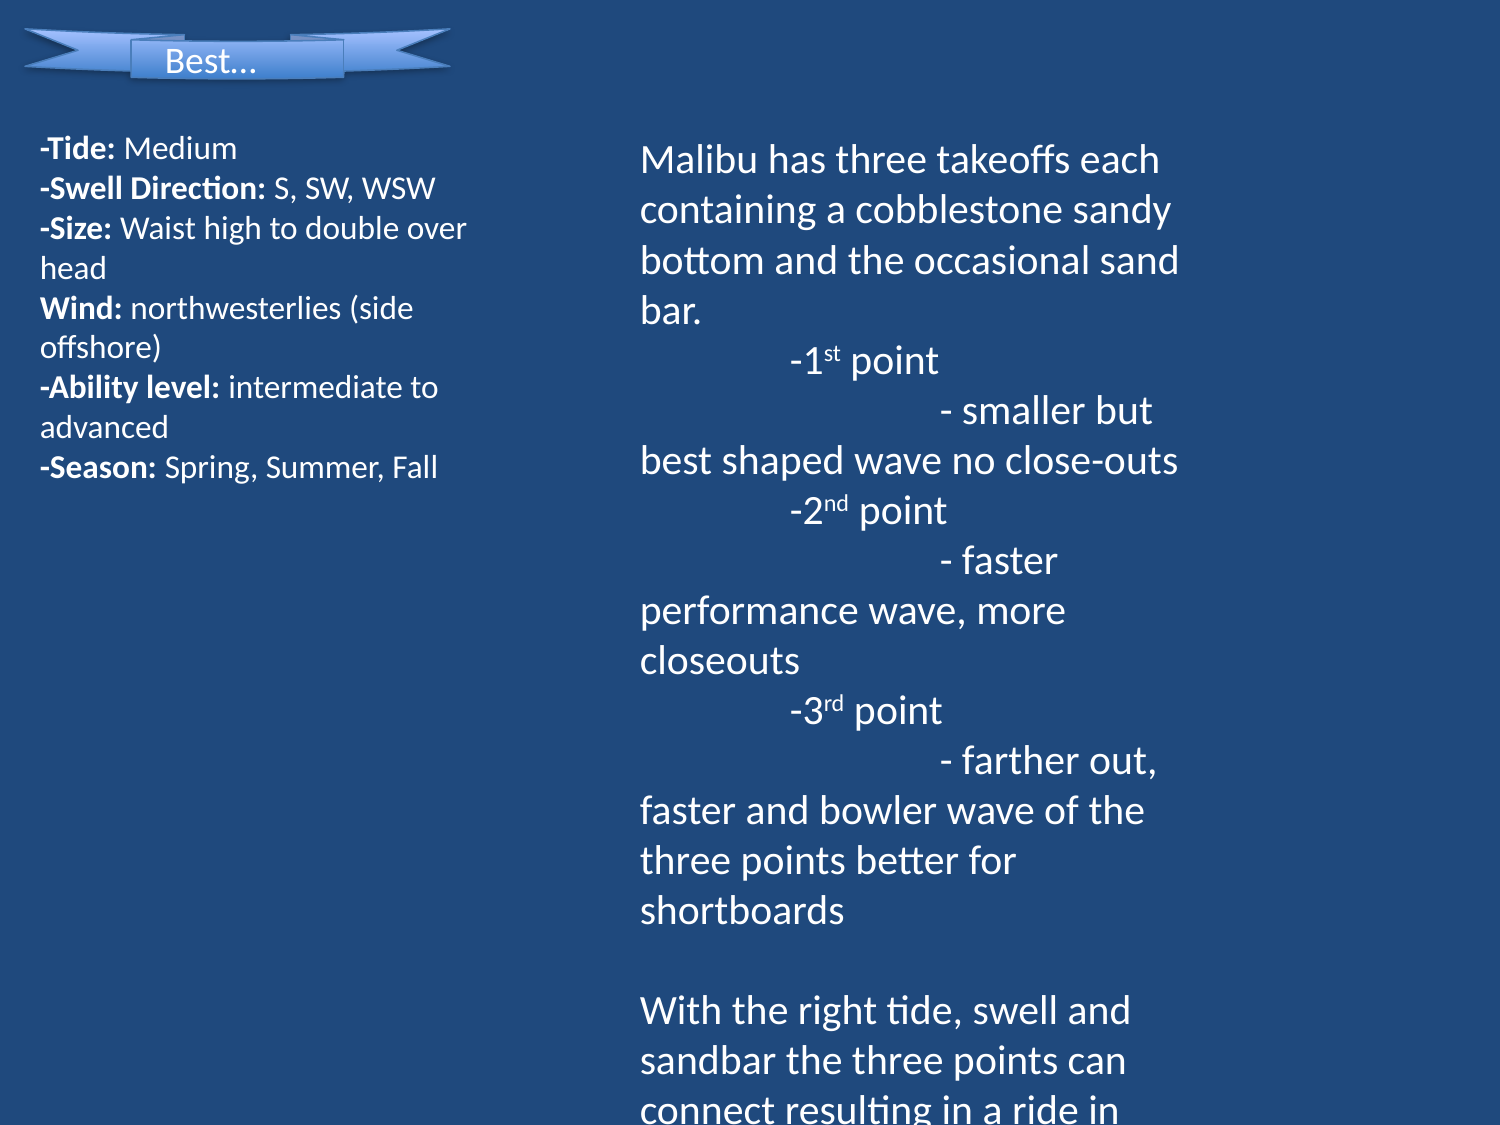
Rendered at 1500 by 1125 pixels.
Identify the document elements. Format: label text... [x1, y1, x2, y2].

text_box [325, 28, 451, 79]
text_box -Tide: Medium -Swell Direction: S, SW, WSW -Size: Waist high to double over head Wind: northwesterlies (side offshore) -Ability level: intermediate to advanced -Season: Spring, Summer, Fall [24, 78, 513, 533]
text_box [24, 28, 150, 79]
text_box Malibu has three takeoffs each containing a cobblestone sandy bottom and the occasional sand bar. -1st point - smaller but best shaped wave no close-outs -2nd point - faster performance wave, more closeouts -3rd point - farther out, faster and bowler wave of the three points better for shortboards With the right tide, swell and sandbar the three points can connect resulting in a ride in over a quarter mile long. [624, 124, 1200, 1125]
text_box Best… [150, 28, 325, 89]
